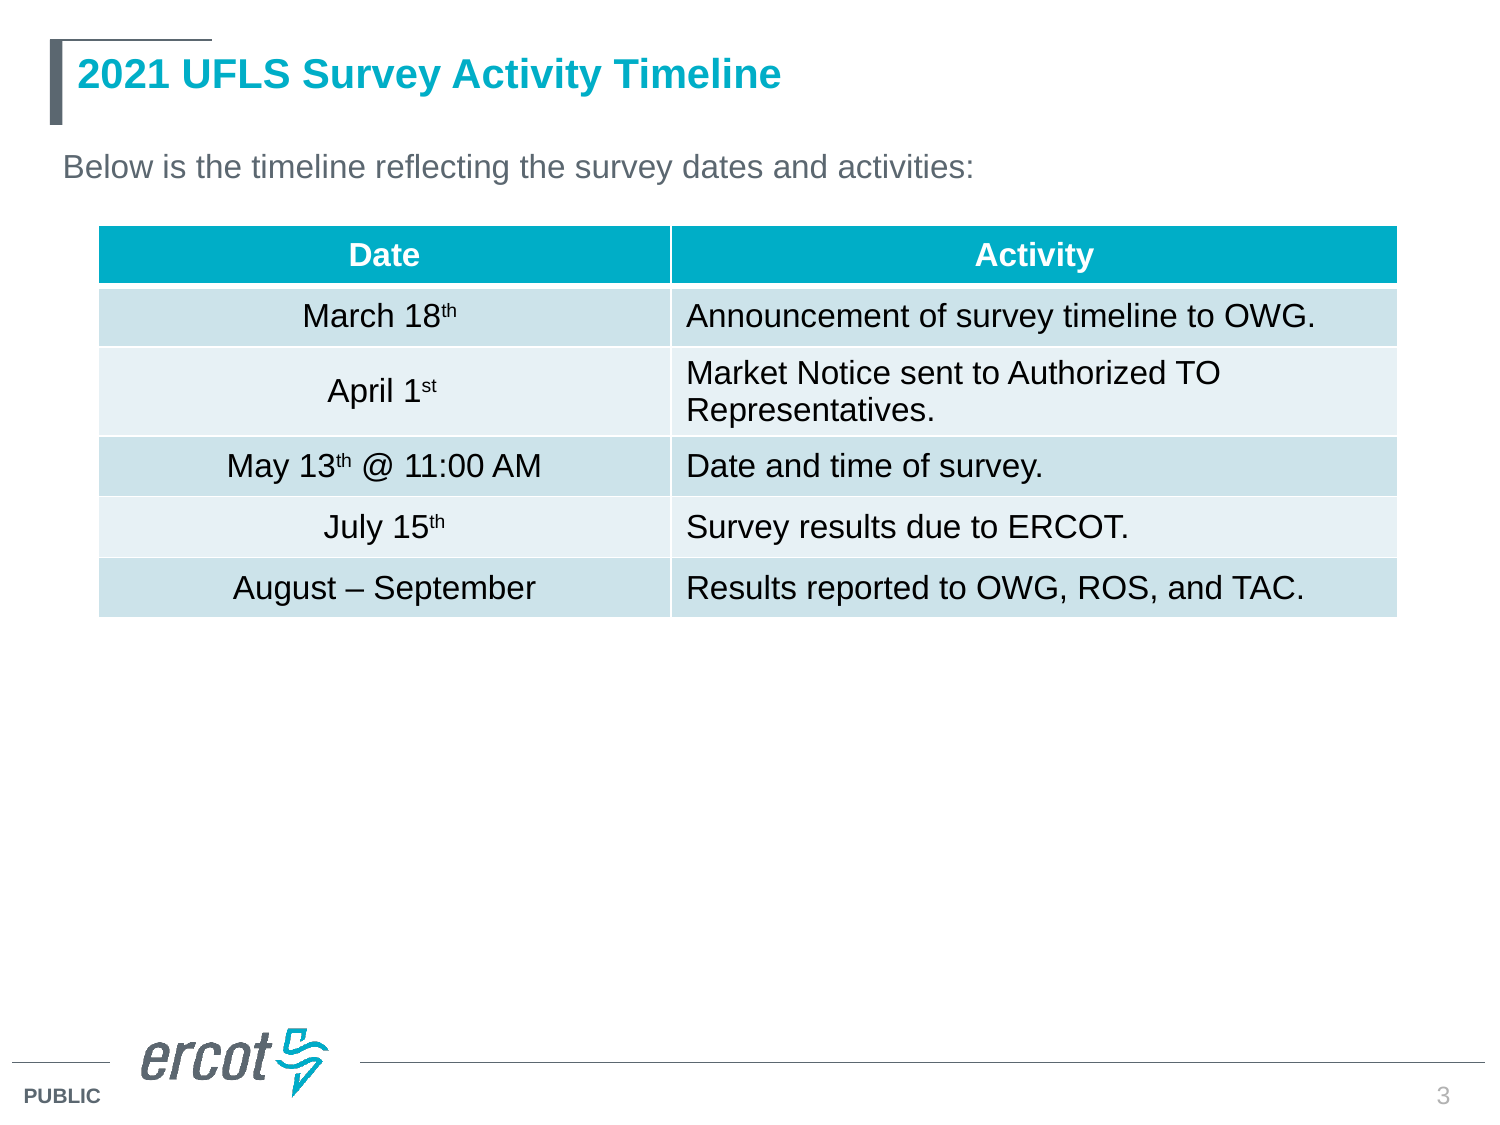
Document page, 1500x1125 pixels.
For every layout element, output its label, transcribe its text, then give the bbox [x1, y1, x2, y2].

picture [137, 1024, 332, 1100]
table_cell Announcement of survey timeline to OWG. [672, 289, 1397, 346]
table_cell April 1st [99, 348, 670, 435]
table_header Date [99, 226, 670, 283]
table_header Activity [672, 226, 1397, 283]
slide_number 3 [1400, 1076, 1488, 1113]
table_cell Date and time of survey. [672, 437, 1397, 496]
list Below is the timeline reflecting the survey dates and activities: [48, 137, 1448, 938]
title 2021 UFLS Survey Activity Timeline [62, 39, 1450, 125]
table_cell May 13th @ 11:00 AM [99, 437, 670, 496]
table_cell Results reported to OWG, ROS, and TAC. [672, 558, 1397, 617]
table_cell August – September [99, 558, 670, 617]
table_cell March 18th [99, 289, 670, 346]
table_cell July 15th [99, 497, 670, 557]
table_cell Market Notice sent to Authorized TO Representatives. [672, 348, 1397, 435]
table_cell Survey results due to ERCOT. [672, 497, 1397, 557]
